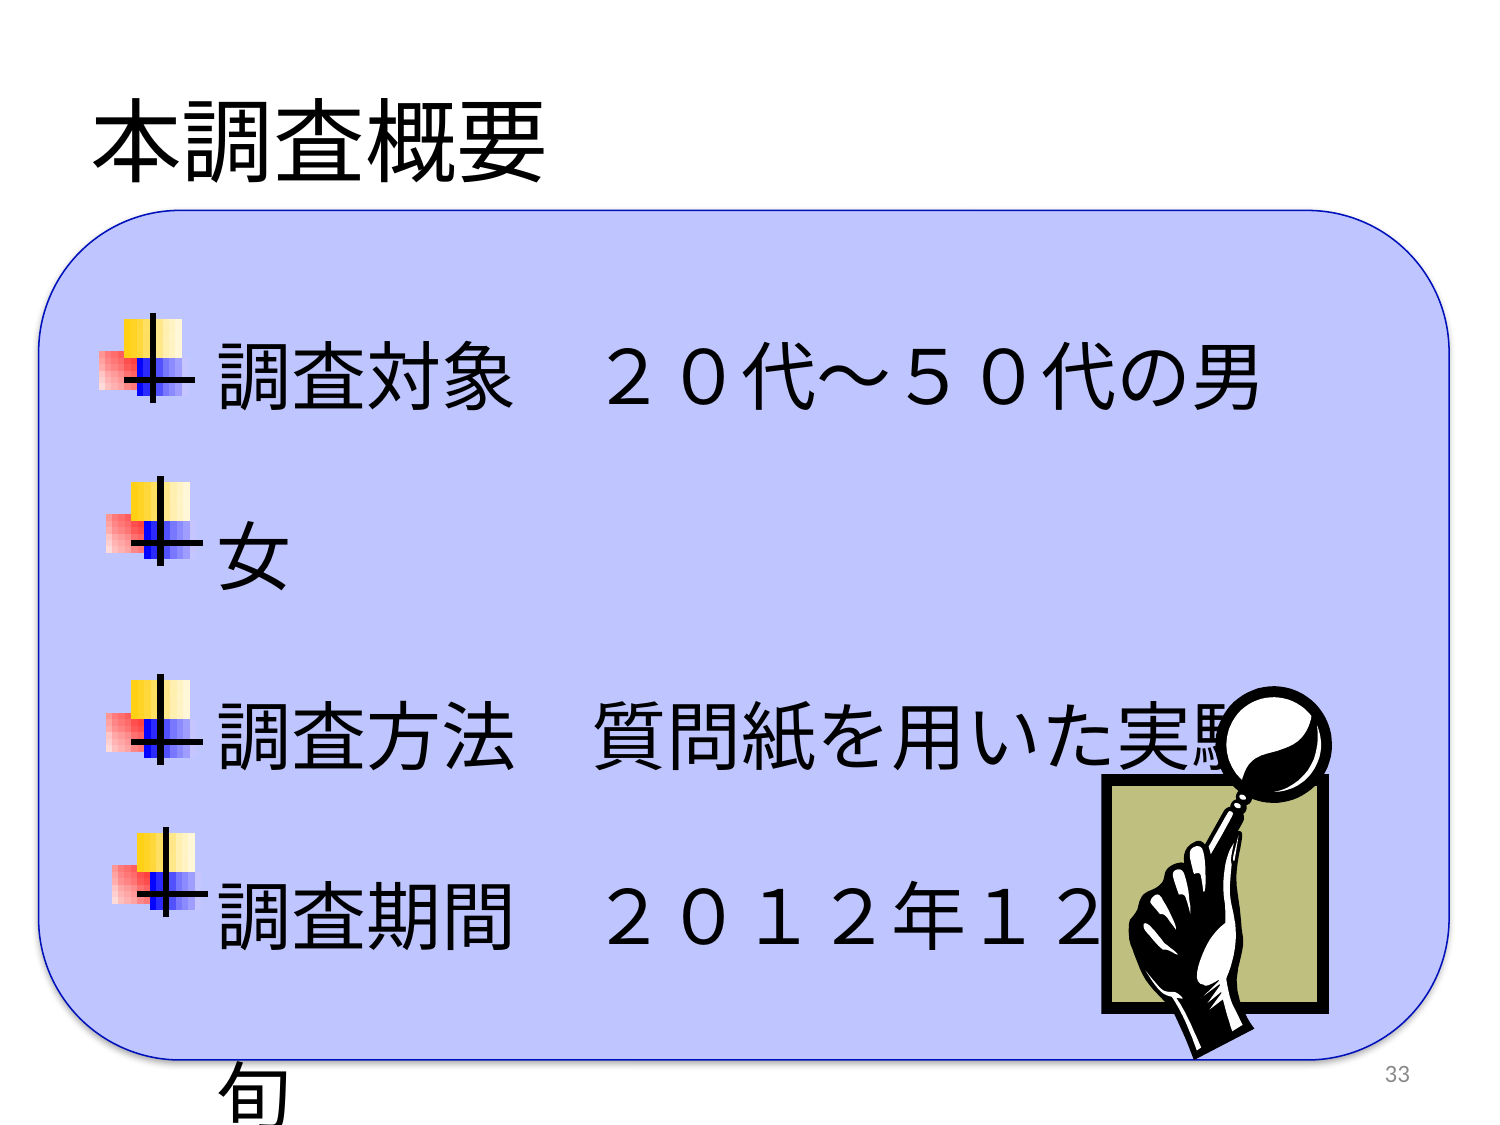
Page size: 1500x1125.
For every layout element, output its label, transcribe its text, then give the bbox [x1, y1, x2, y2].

text_box 調査対象 ２０代～５０代の男女 調査方法 質問紙を用いた実験 調査期間 ２０１２年１２月上旬 サンプル数 [202, 232, 1298, 1125]
picture [98, 306, 195, 403]
picture [106, 668, 203, 765]
picture [111, 821, 208, 917]
picture [106, 469, 203, 566]
title 本調査概要 [75, 45, 1425, 233]
text_box [1298, 233, 1450, 1042]
slide_number 33 [1298, 1042, 1425, 1103]
picture [1101, 677, 1341, 1061]
text_box [37, 233, 202, 1061]
